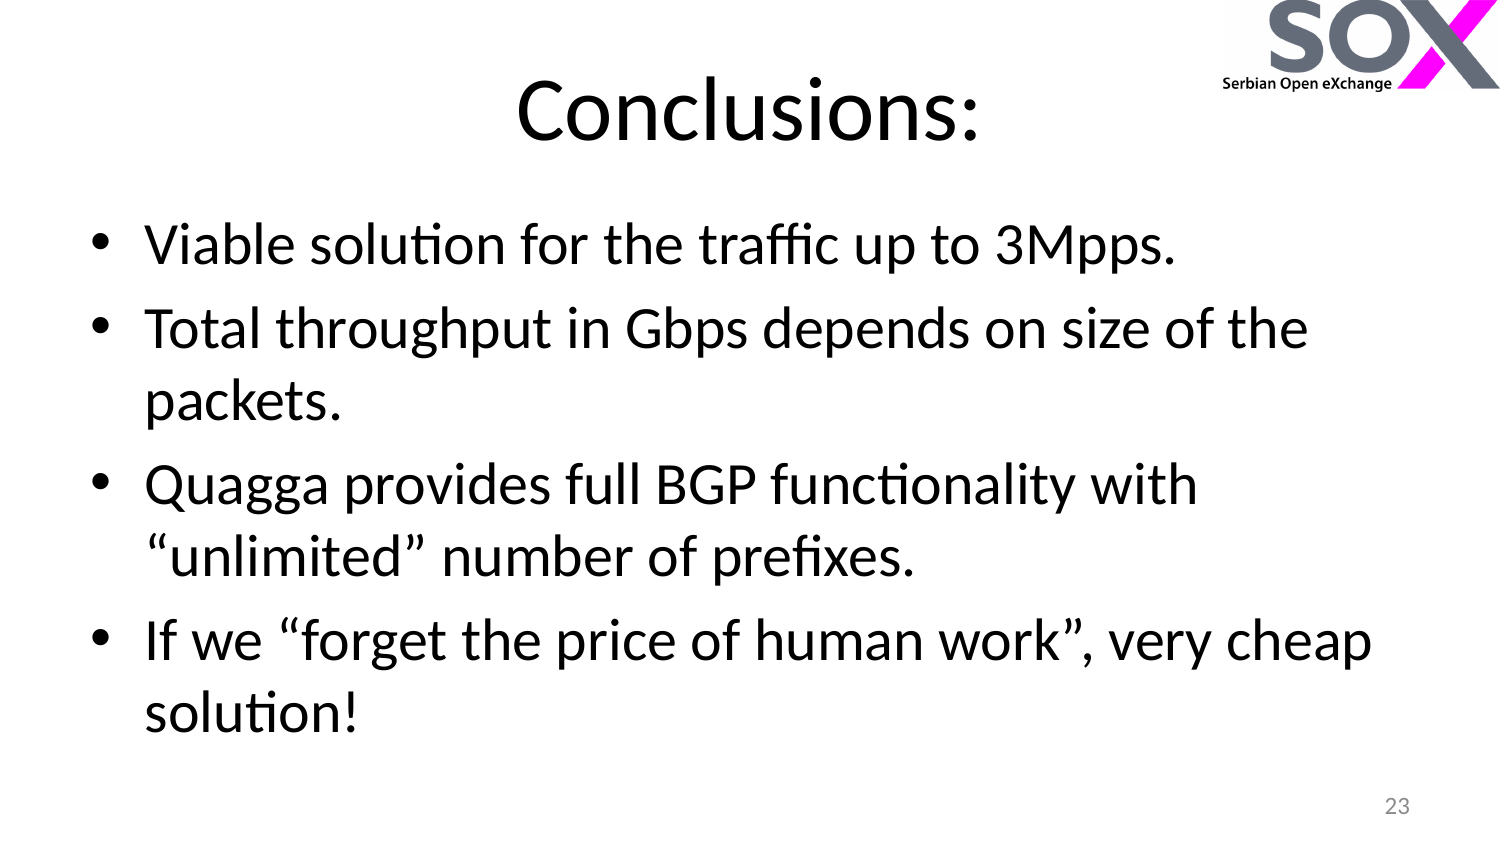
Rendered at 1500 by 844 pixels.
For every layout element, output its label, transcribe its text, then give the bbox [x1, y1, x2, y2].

title Conclusions: [75, 33, 1425, 175]
slide_number 23 [1074, 782, 1425, 827]
list Viable solution for the traffic up to 3Mpps. Total throughput in Gbps depends on size of the packets. Quagga provides full BGP functionality with “unlimited” number of prefixes. If we “forget the price of human work”, very cheap solution! [75, 196, 1425, 754]
picture [1223, 0, 1500, 92]
